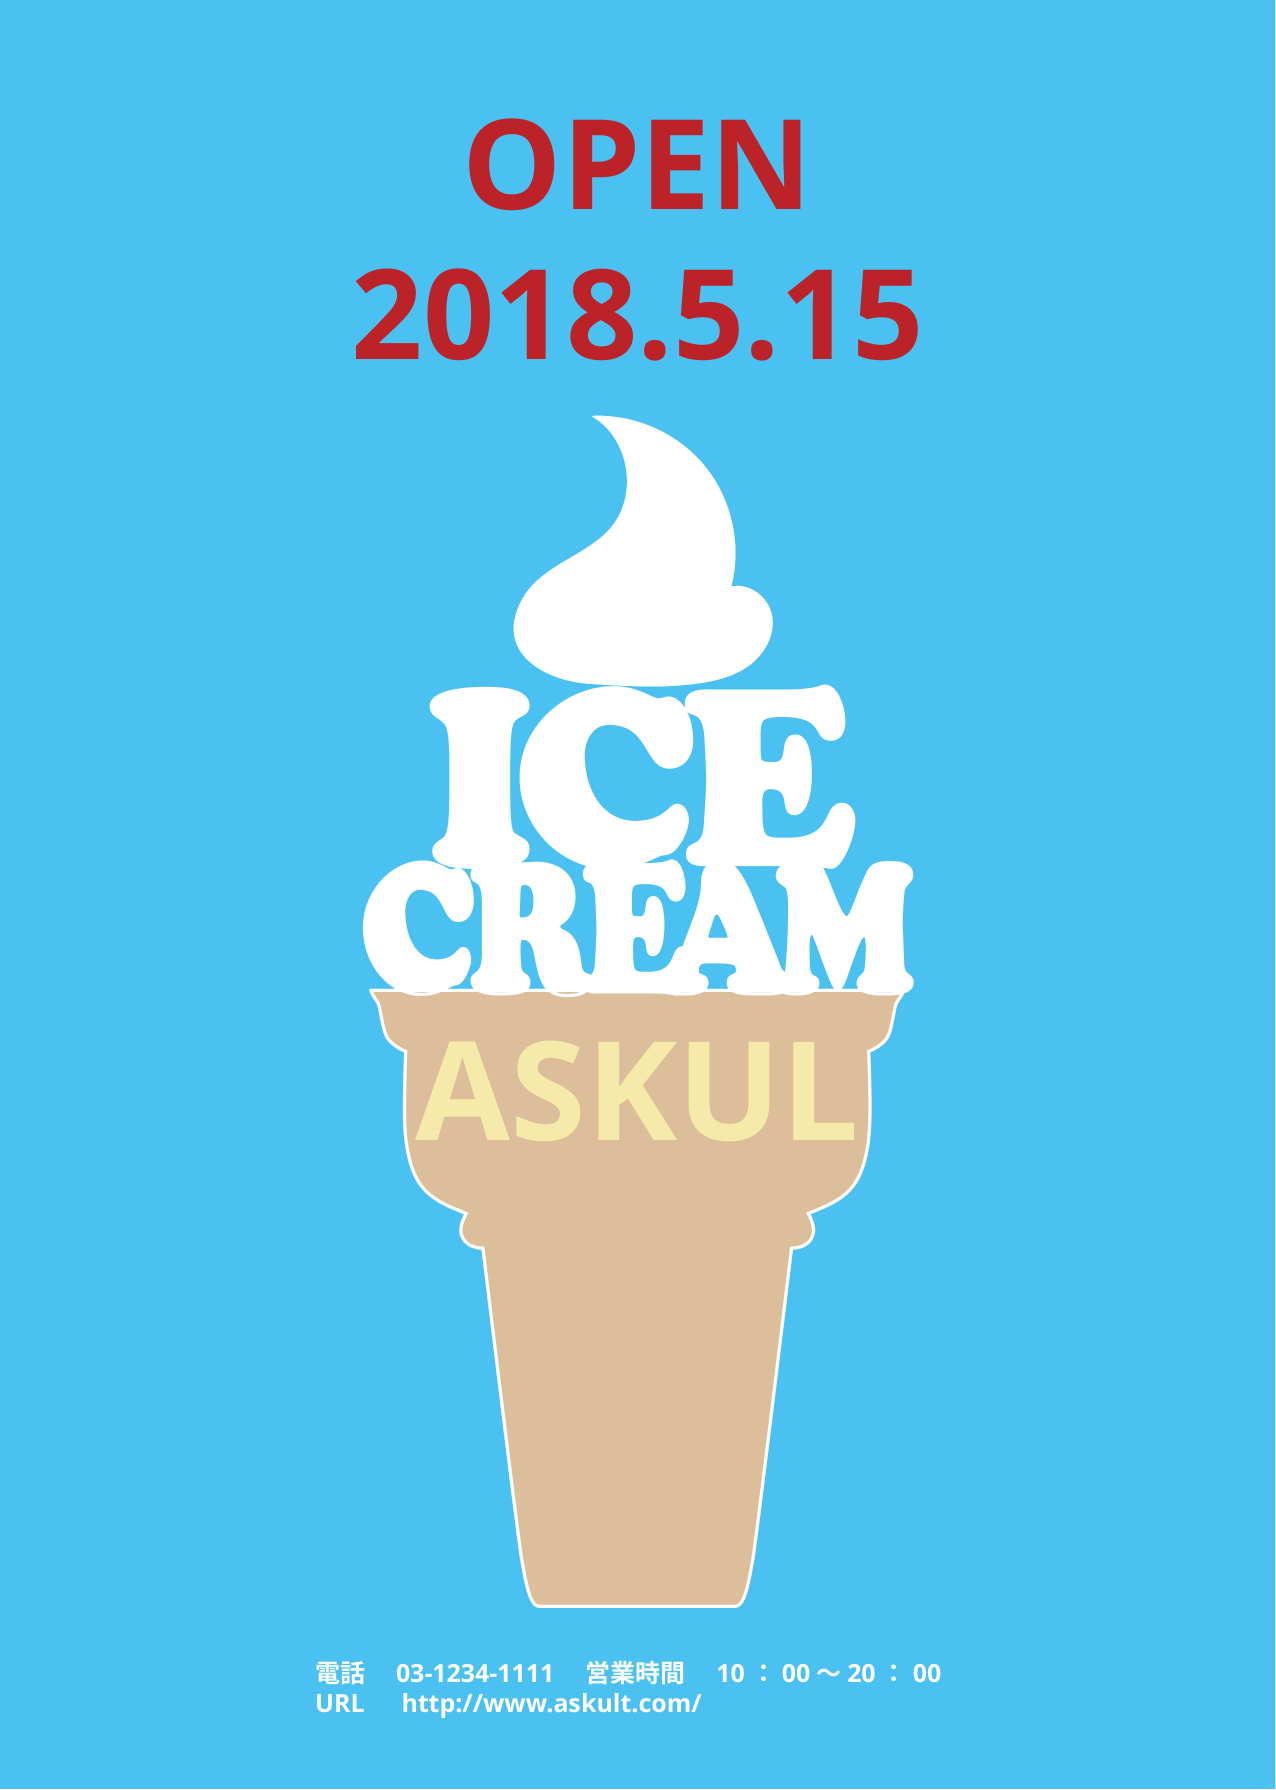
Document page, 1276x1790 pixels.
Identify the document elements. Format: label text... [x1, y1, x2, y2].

text_box OPEN 2018.5.15 [285, 76, 991, 392]
picture [361, 415, 914, 1608]
text_box 電話 03-1234-1111 営業時間 10：00～20：00 URL http://www.askult.com/ [300, 1649, 976, 1725]
